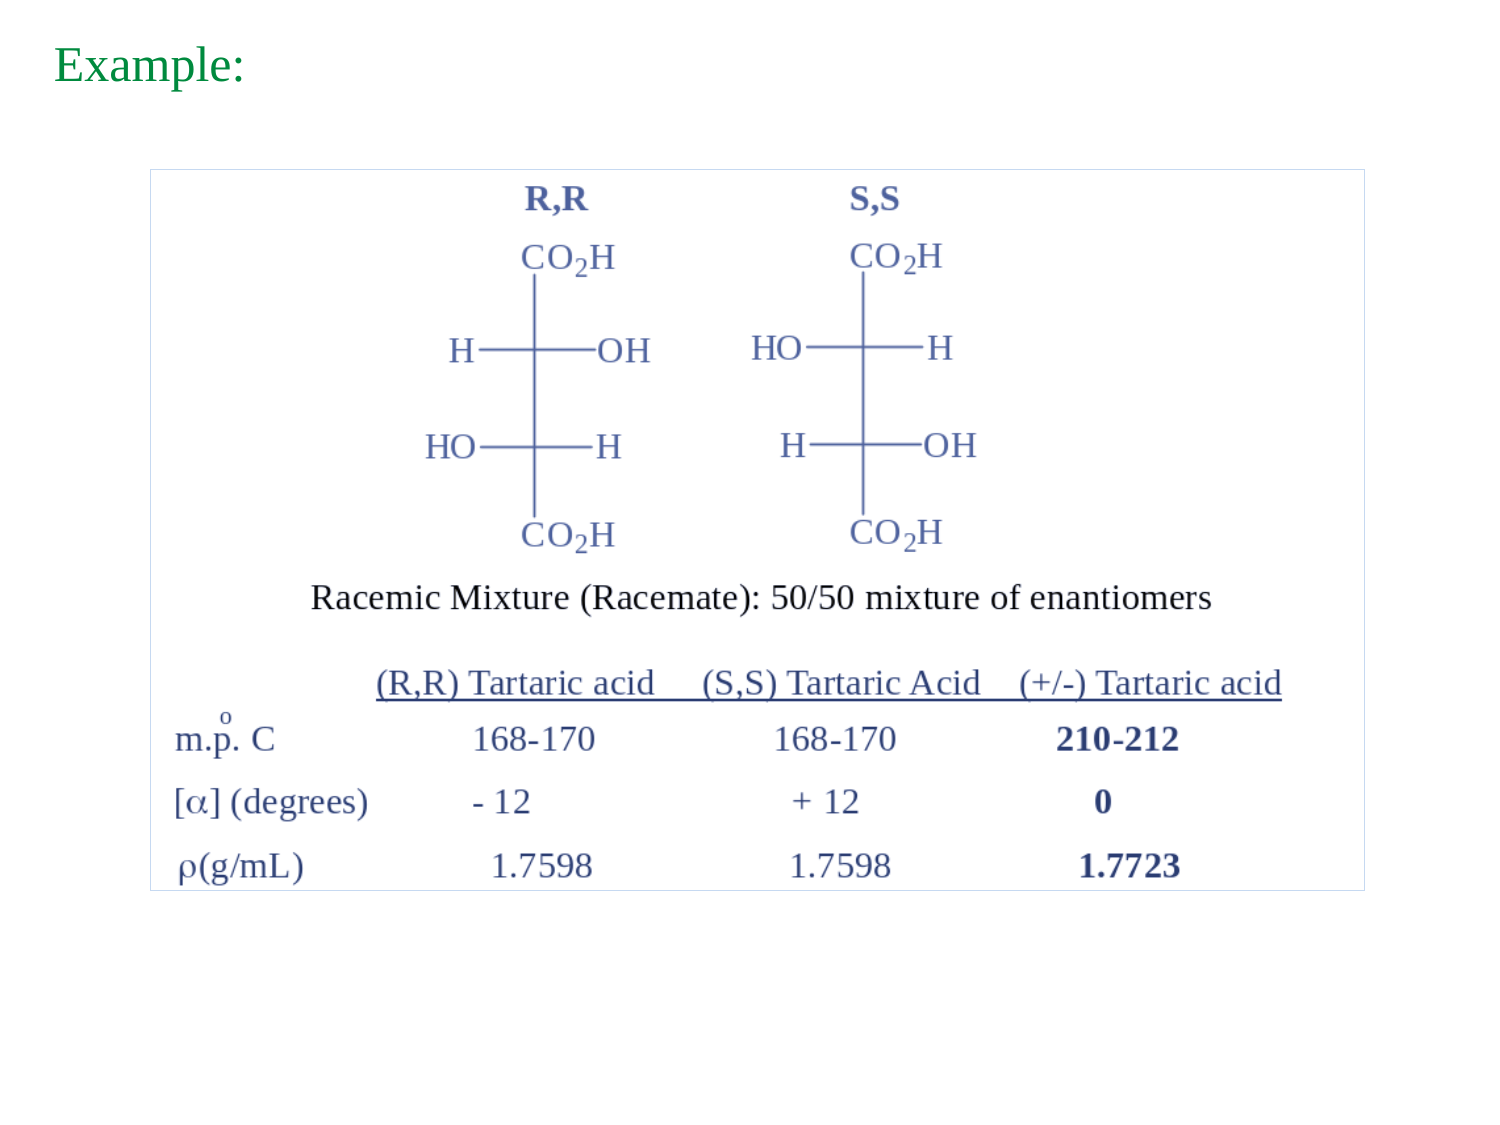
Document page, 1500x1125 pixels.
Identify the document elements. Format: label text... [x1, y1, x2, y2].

picture [149, 169, 1366, 891]
text_box Example: [39, 24, 261, 100]
